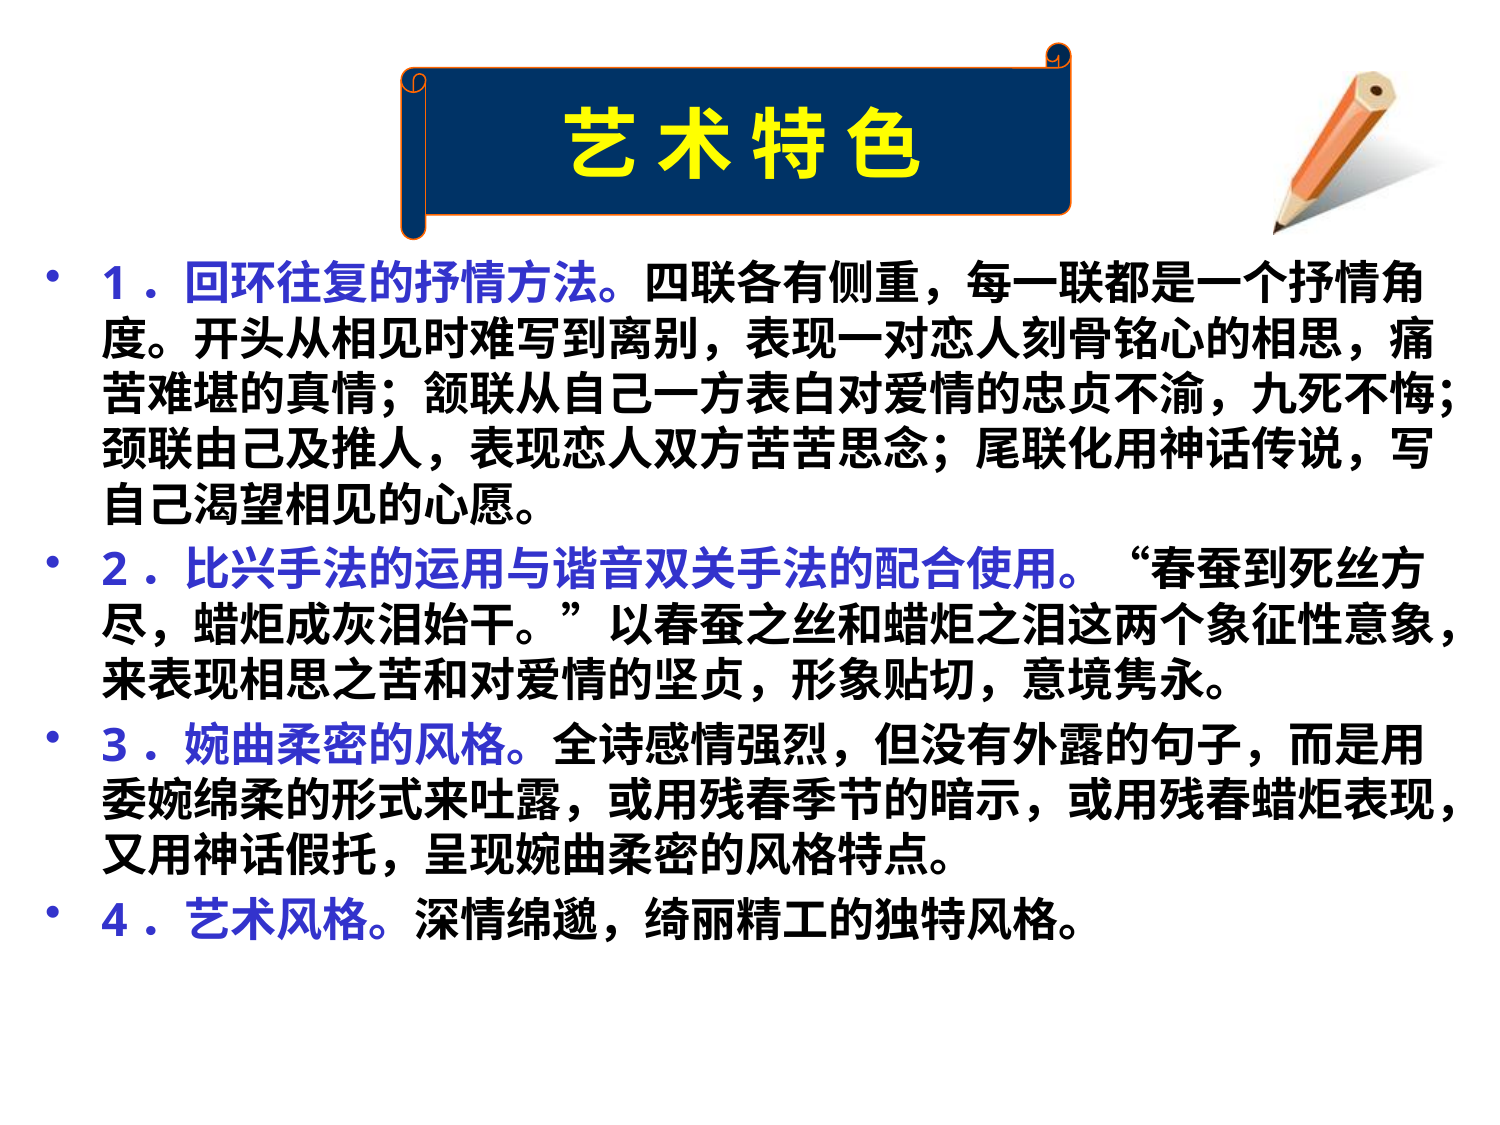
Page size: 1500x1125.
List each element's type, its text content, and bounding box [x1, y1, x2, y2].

picture [1273, 71, 1476, 235]
text_box 艺 术 特 色 [401, 43, 1071, 240]
list 1．回环往复的抒情方法。四联各有侧重，每一联都是一个抒情角度。开头从相见时难写到离别，表现一对恋人刻骨铭心的相思，痛苦难堪的真情；颔联从自己一方表白对爱情的忠贞不渝，九死不悔；颈联由己及推人，表现恋人双方苦苦思念；尾联化用神话传说，写自己渴望相见的心愿。 2．比兴手法的运用与谐音双关手法的配合使用。“春蚕到死丝方尽，蜡炬成灰泪始干。”以春蚕之丝和蜡炬之泪这两个象征性意象，来表现相思之苦和对爱情的坚贞，形象贴切，意境隽永。 3．婉曲柔密的风格。全诗感情强烈，但没有外露的句子，而是用委婉绵柔的形式来吐露，或用残春季节的暗示，或用残春蜡炬表现，又用神话假托，呈现婉曲柔密的风格特点。 4．艺术风格。深情绵邈，绮丽精工的独特风格。 [30, 246, 1459, 876]
